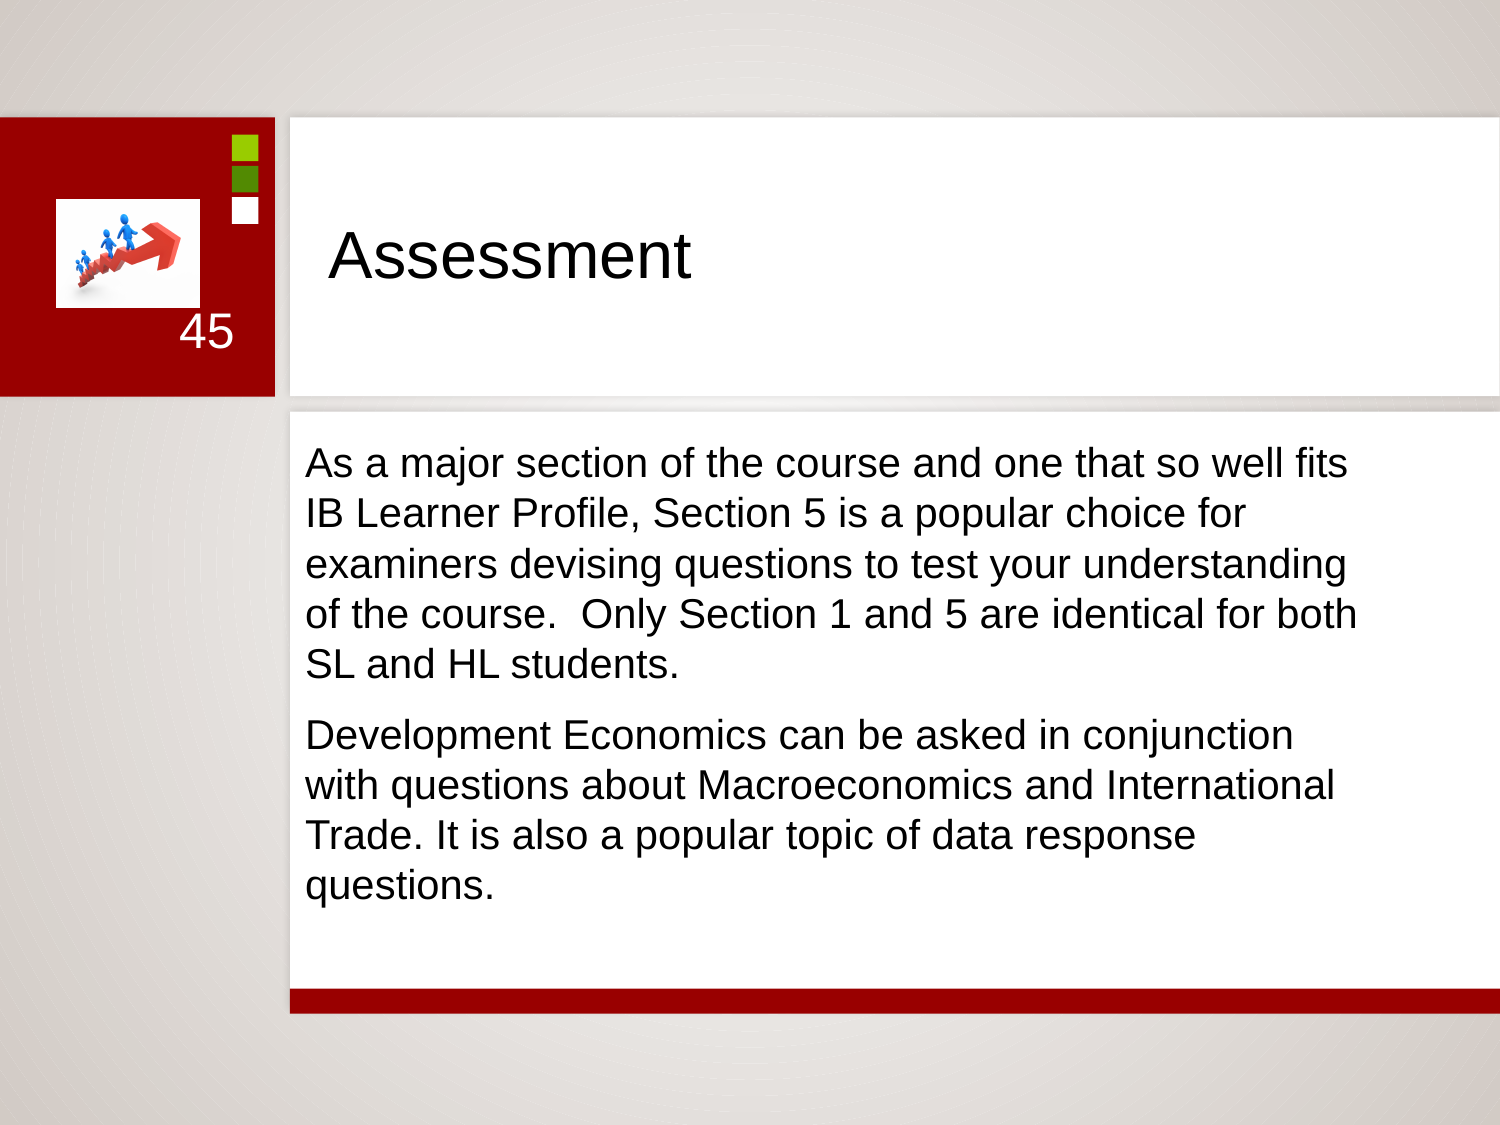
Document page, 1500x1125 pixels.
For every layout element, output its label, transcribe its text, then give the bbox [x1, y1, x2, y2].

list As a major section of the course and one that so well fits IB Learner Profile, Section 5 is a popular choice for examiners devising questions to test your understanding of the course. Only Section 1 and 5 are identical for both SL and HL students. Development Economics can be asked in conjunction with questions about Macroeconomics and International Trade. It is also a popular topic of data response questions. [290, 428, 1389, 972]
title Assessment [313, 151, 1452, 380]
slide_number 45 [57, 278, 250, 379]
picture [56, 199, 201, 308]
